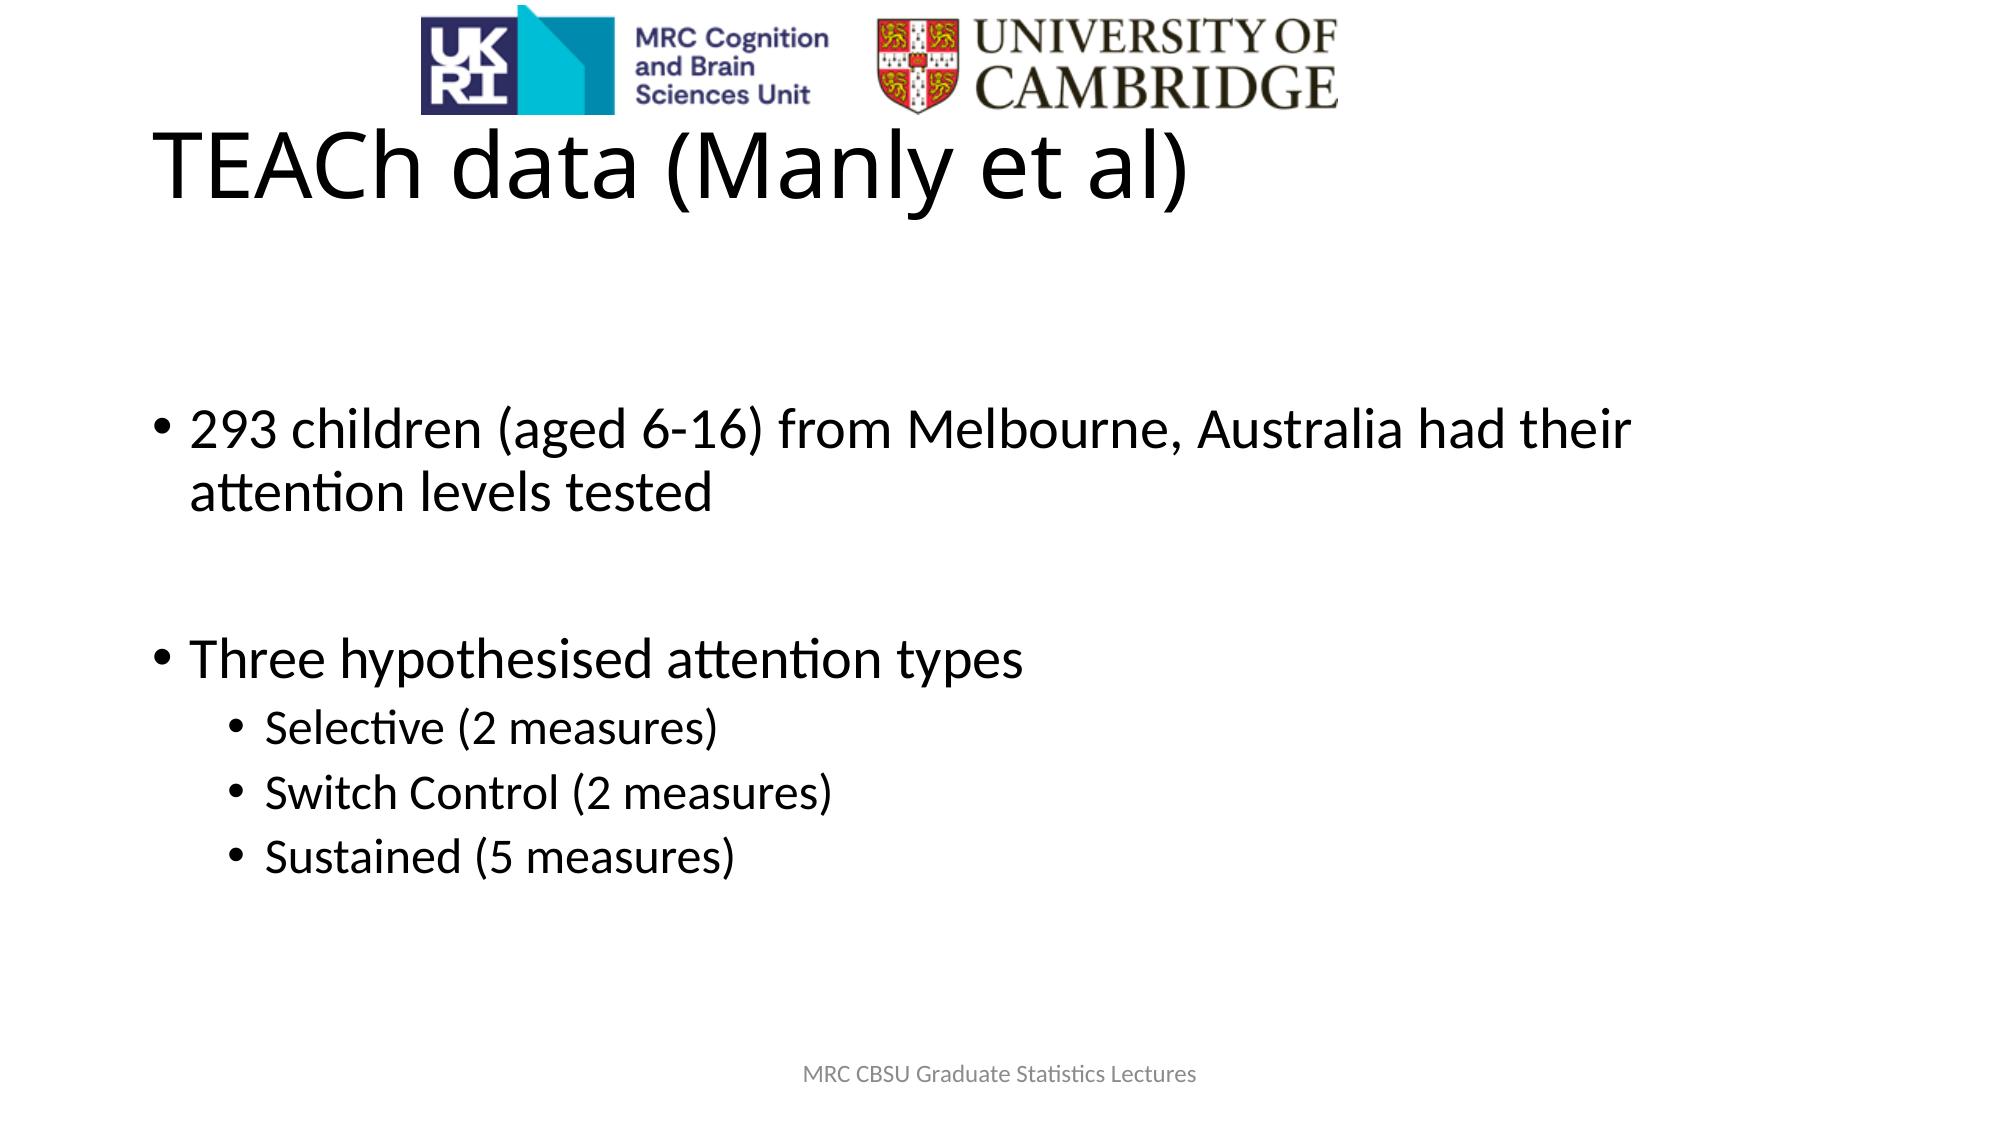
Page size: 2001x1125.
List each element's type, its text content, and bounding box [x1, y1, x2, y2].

footer MRC CBSU Graduate Statistics Lectures [662, 1042, 1338, 1103]
list 293 children (aged 6-16) from Melbourne, Australia had their attention levels tested Three hypothesised attention types Selective (2 measures) Switch Control (2 measures) Sustained (5 measures) [137, 299, 1863, 1014]
title TEACh data (Manly et al) [137, 59, 1863, 278]
picture [421, 5, 1338, 59]
